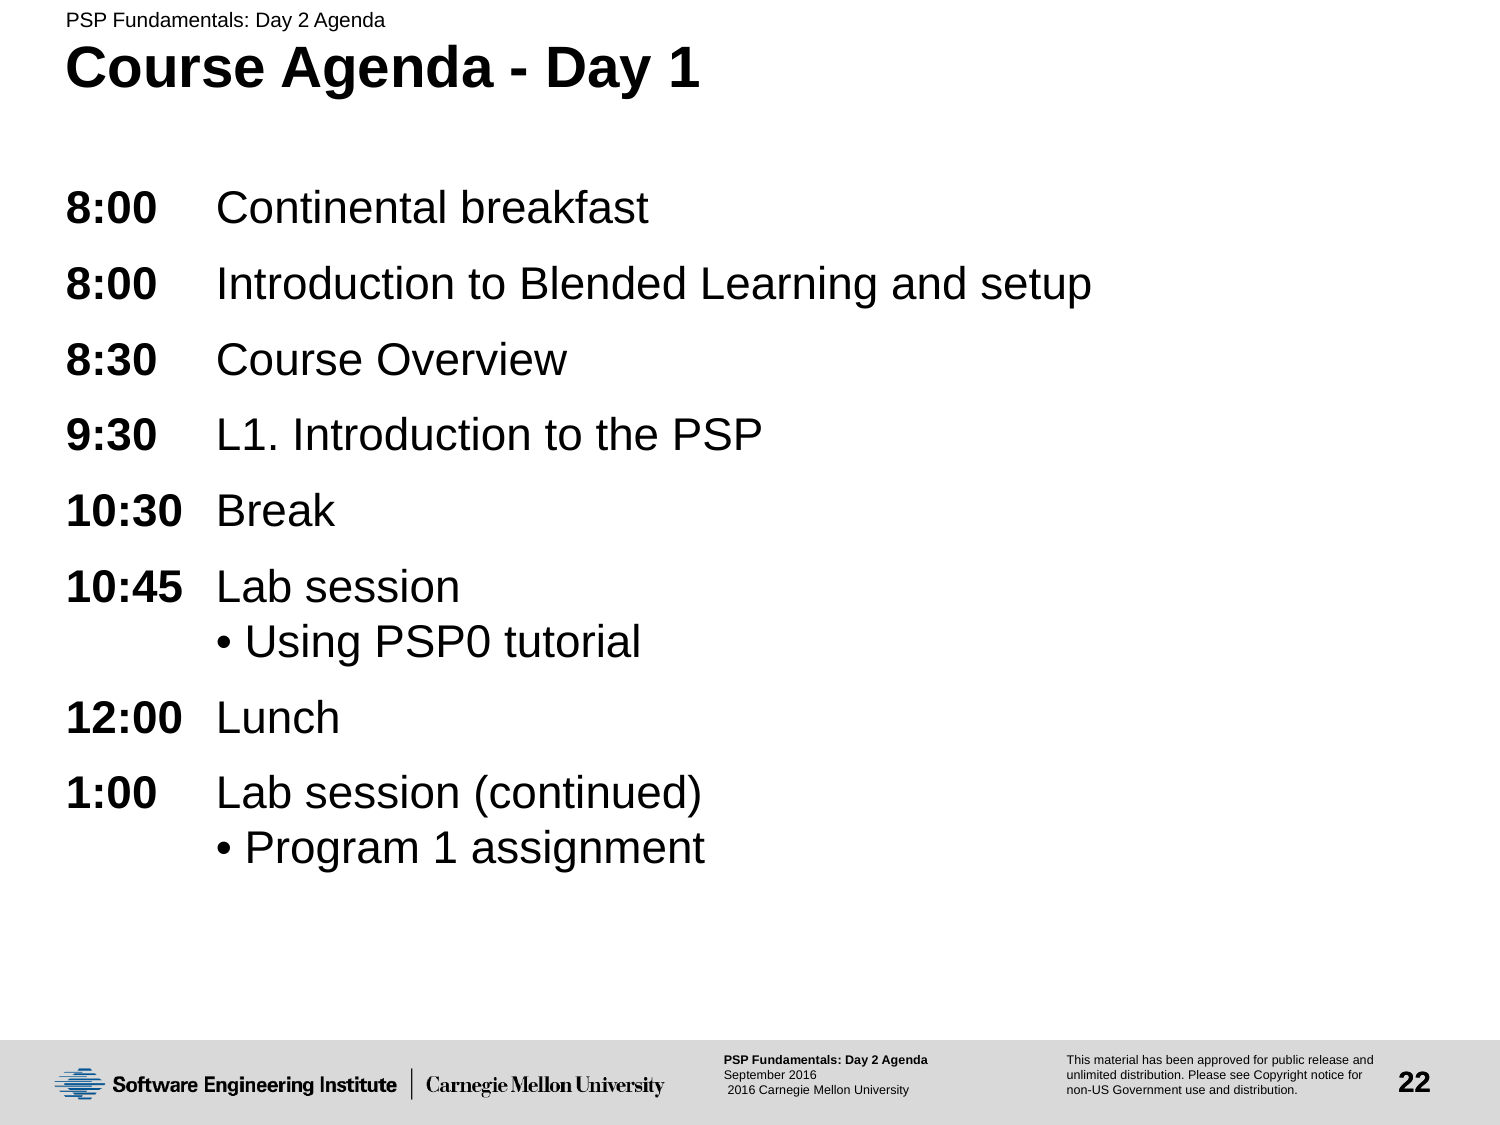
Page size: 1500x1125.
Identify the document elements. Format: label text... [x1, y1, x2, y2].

title Course Agenda - Day 1 [65, 37, 1430, 148]
list 8:00 Continental breakfast 8:00 Introduction to Blended Learning and setup 8:30 Course Overview 9:30 L1. Introduction to the PSP 10:30 Break 10:45 Lab session • Using PSP0 tutorial 12:00 Lunch 1:00 Lab session (continued) • Program 1 assignment [65, 177, 1431, 1000]
picture [46, 1061, 673, 1104]
